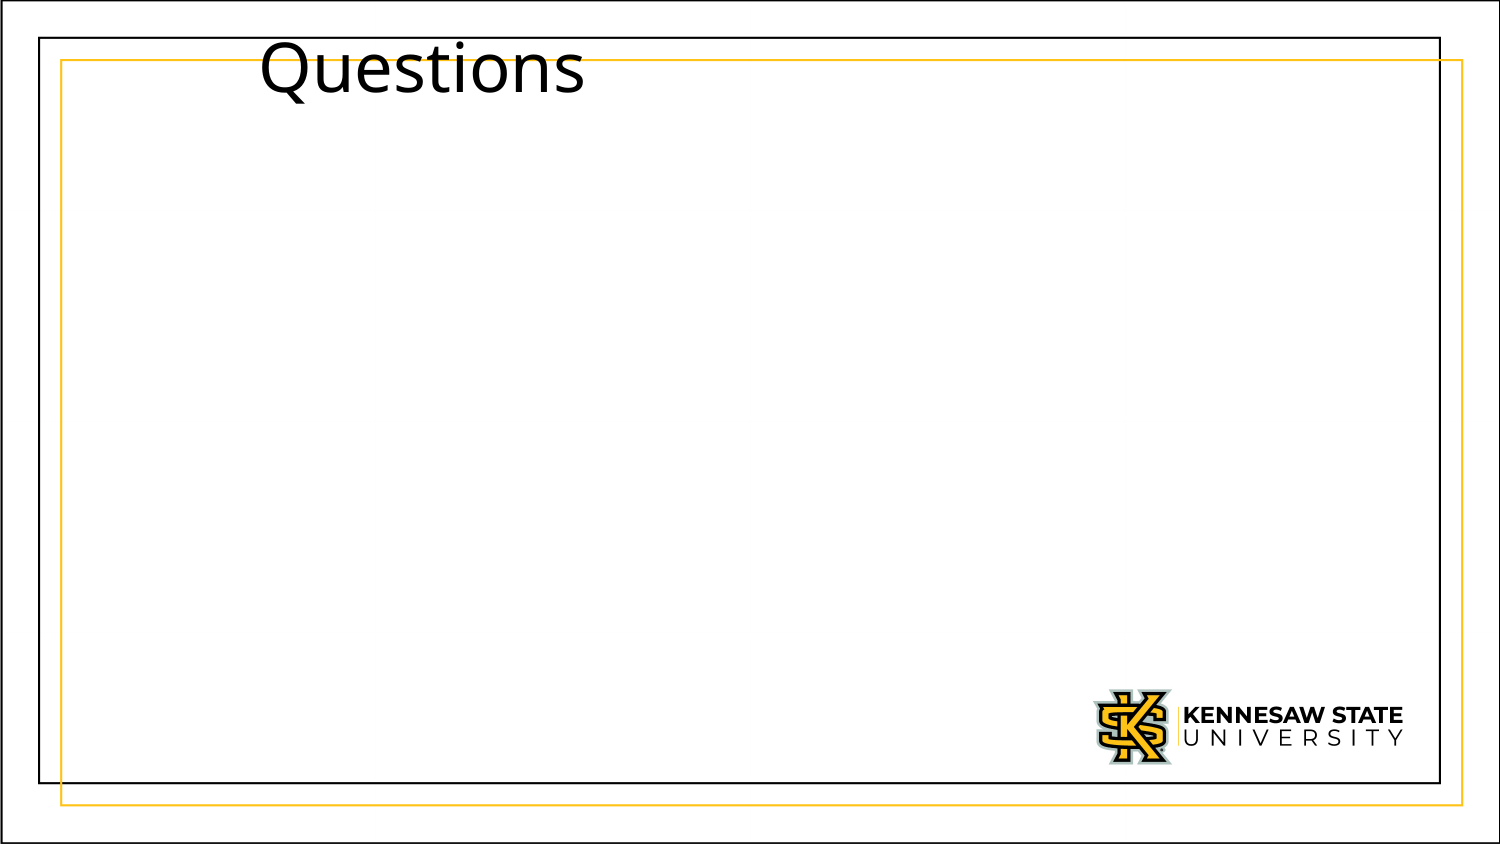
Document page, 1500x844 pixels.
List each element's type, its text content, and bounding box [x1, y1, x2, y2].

title Questions [243, 0, 1257, 141]
picture [0, 0, 1500, 844]
